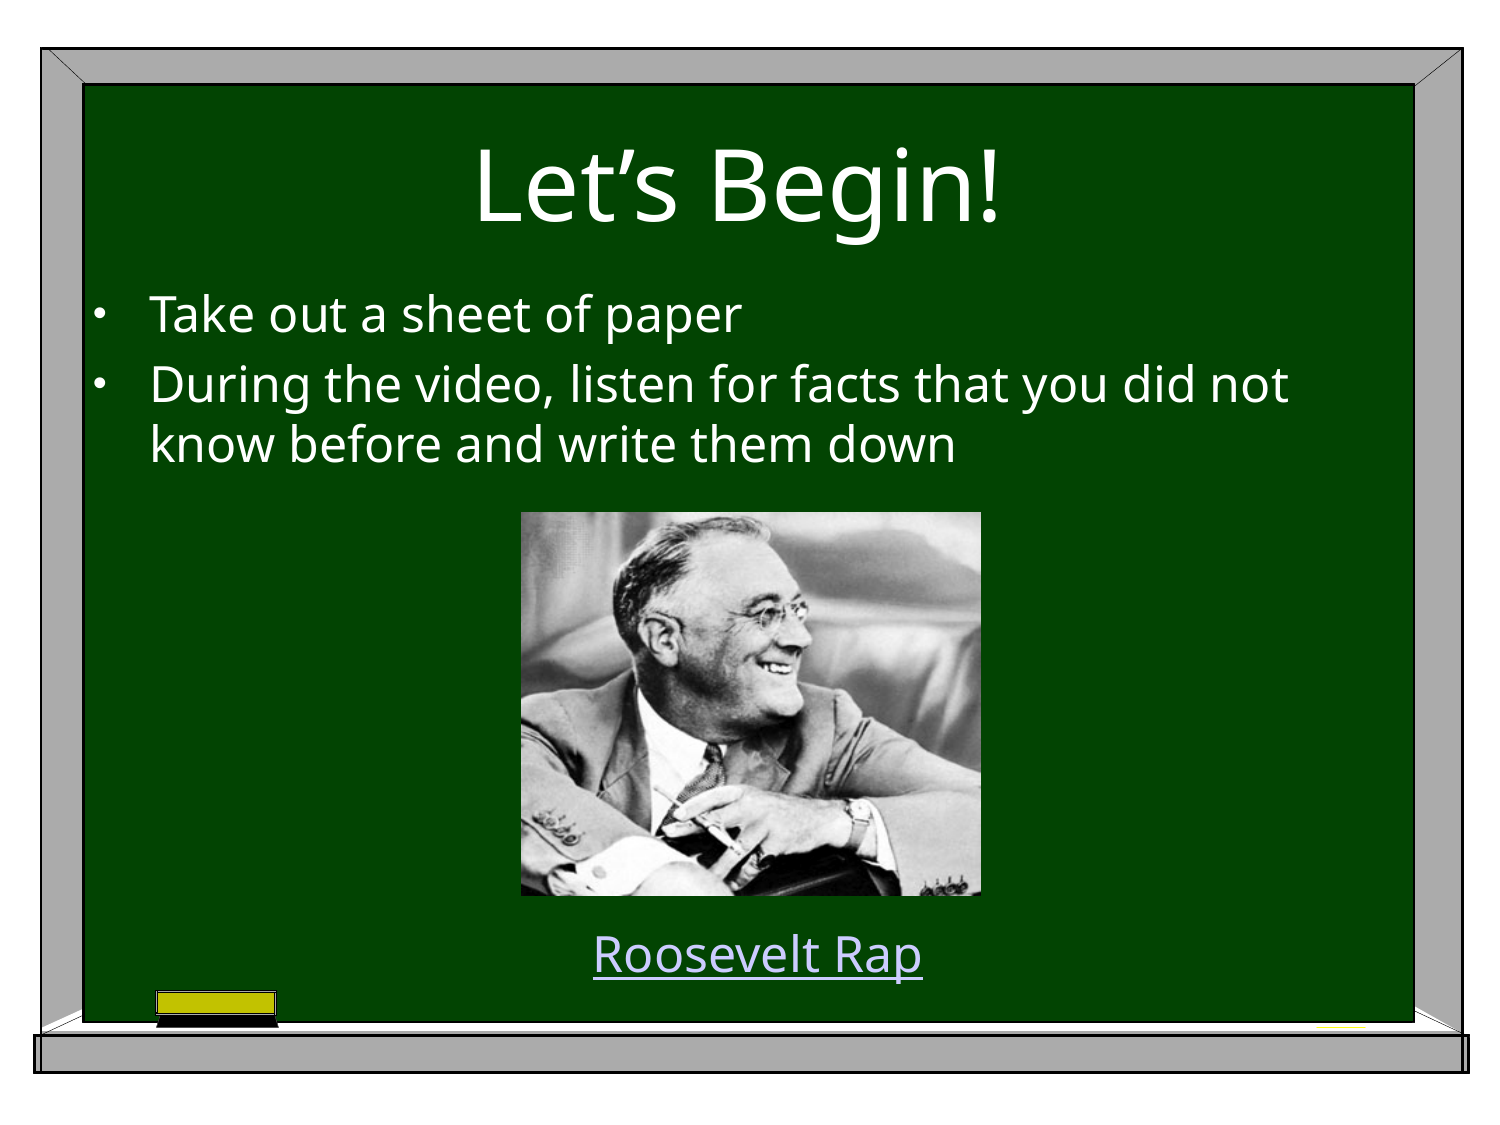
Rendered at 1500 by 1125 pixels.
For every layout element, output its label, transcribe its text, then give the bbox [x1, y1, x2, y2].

text_box Roosevelt Rap [493, 915, 1023, 999]
title Let’s Begin! [81, 99, 1395, 263]
list Take out a sheet of paper During the video, listen for facts that you did not know before and write them down [77, 274, 1404, 1001]
picture [521, 511, 981, 897]
